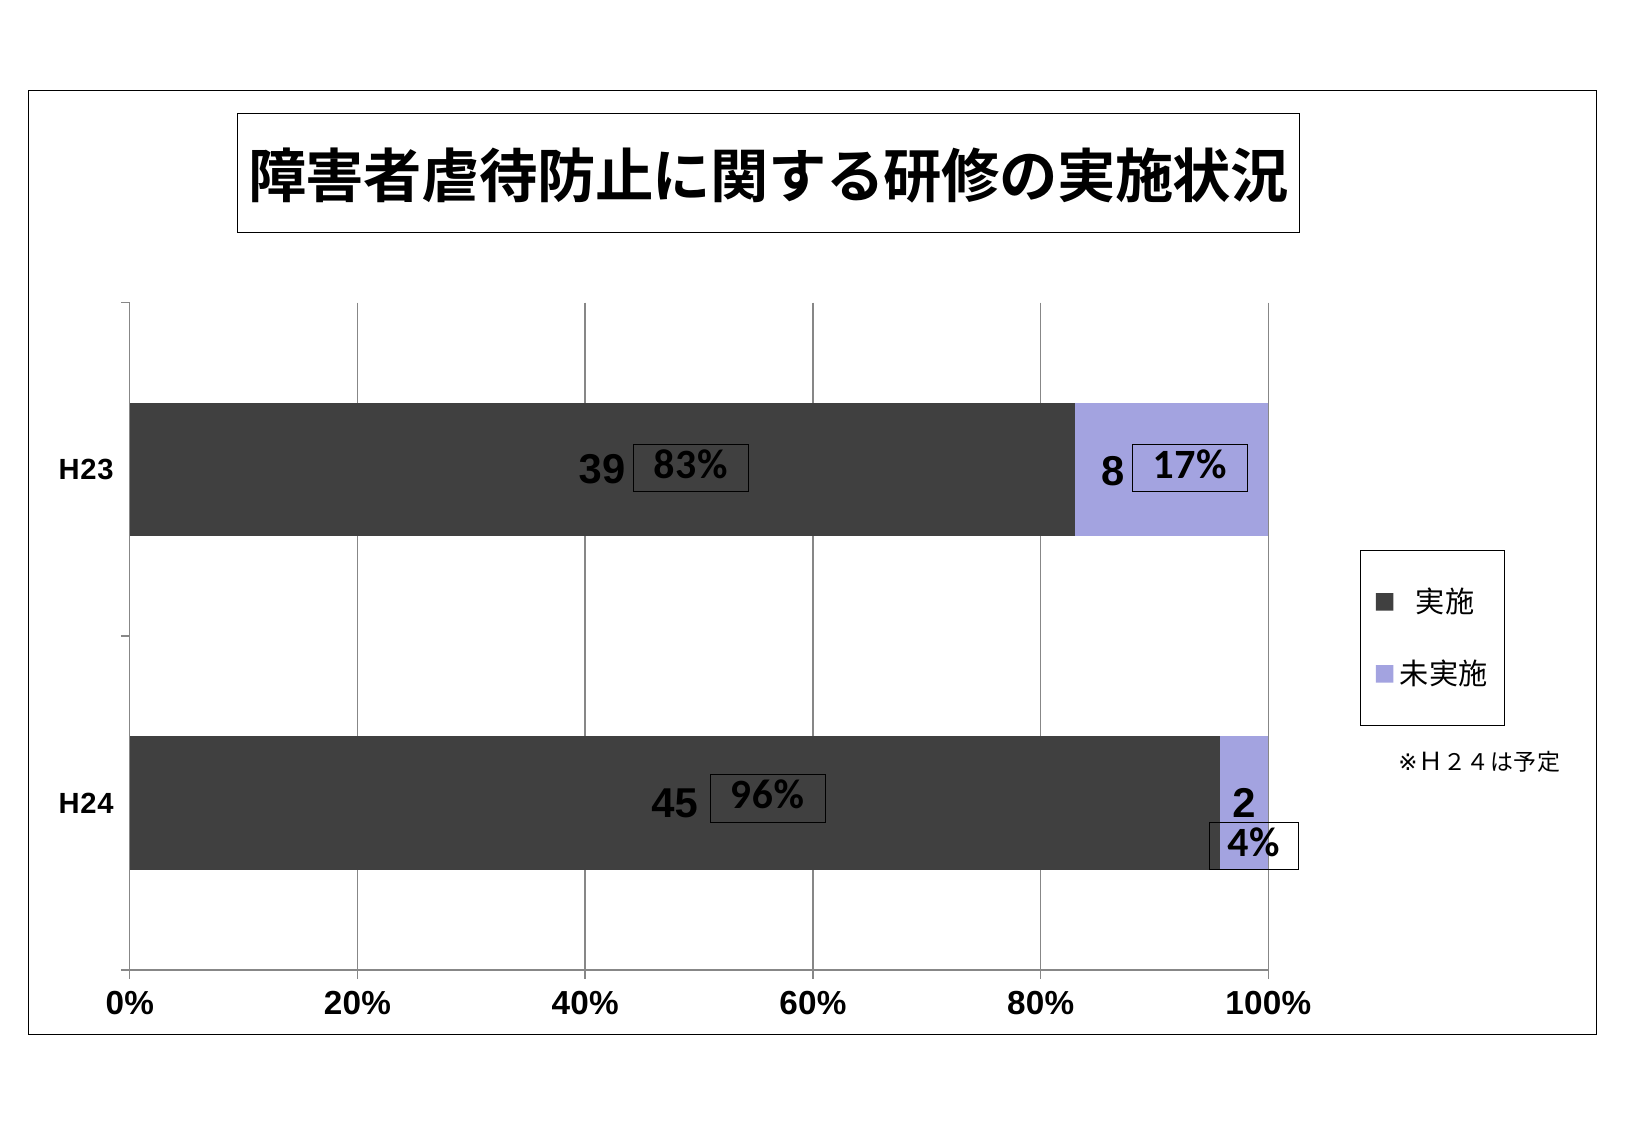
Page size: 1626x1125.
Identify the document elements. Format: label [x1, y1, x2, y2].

chart [28, 89, 1597, 1036]
